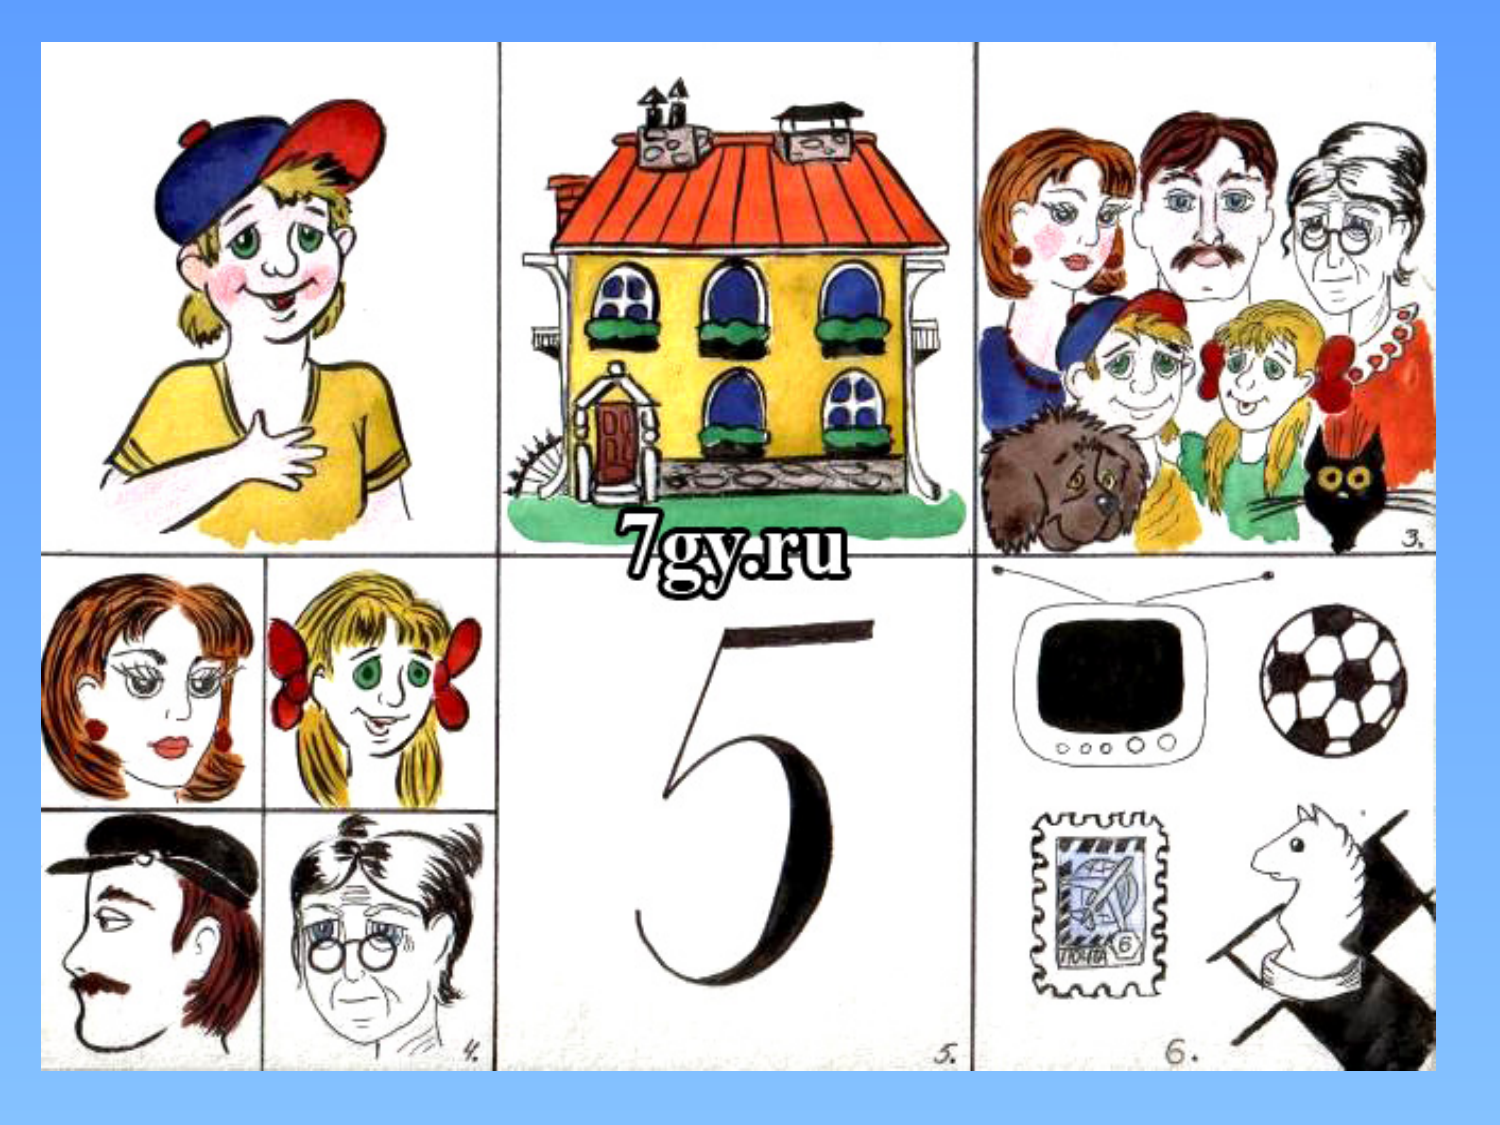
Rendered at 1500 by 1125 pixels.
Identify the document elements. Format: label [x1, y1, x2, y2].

picture [41, 42, 1436, 1071]
